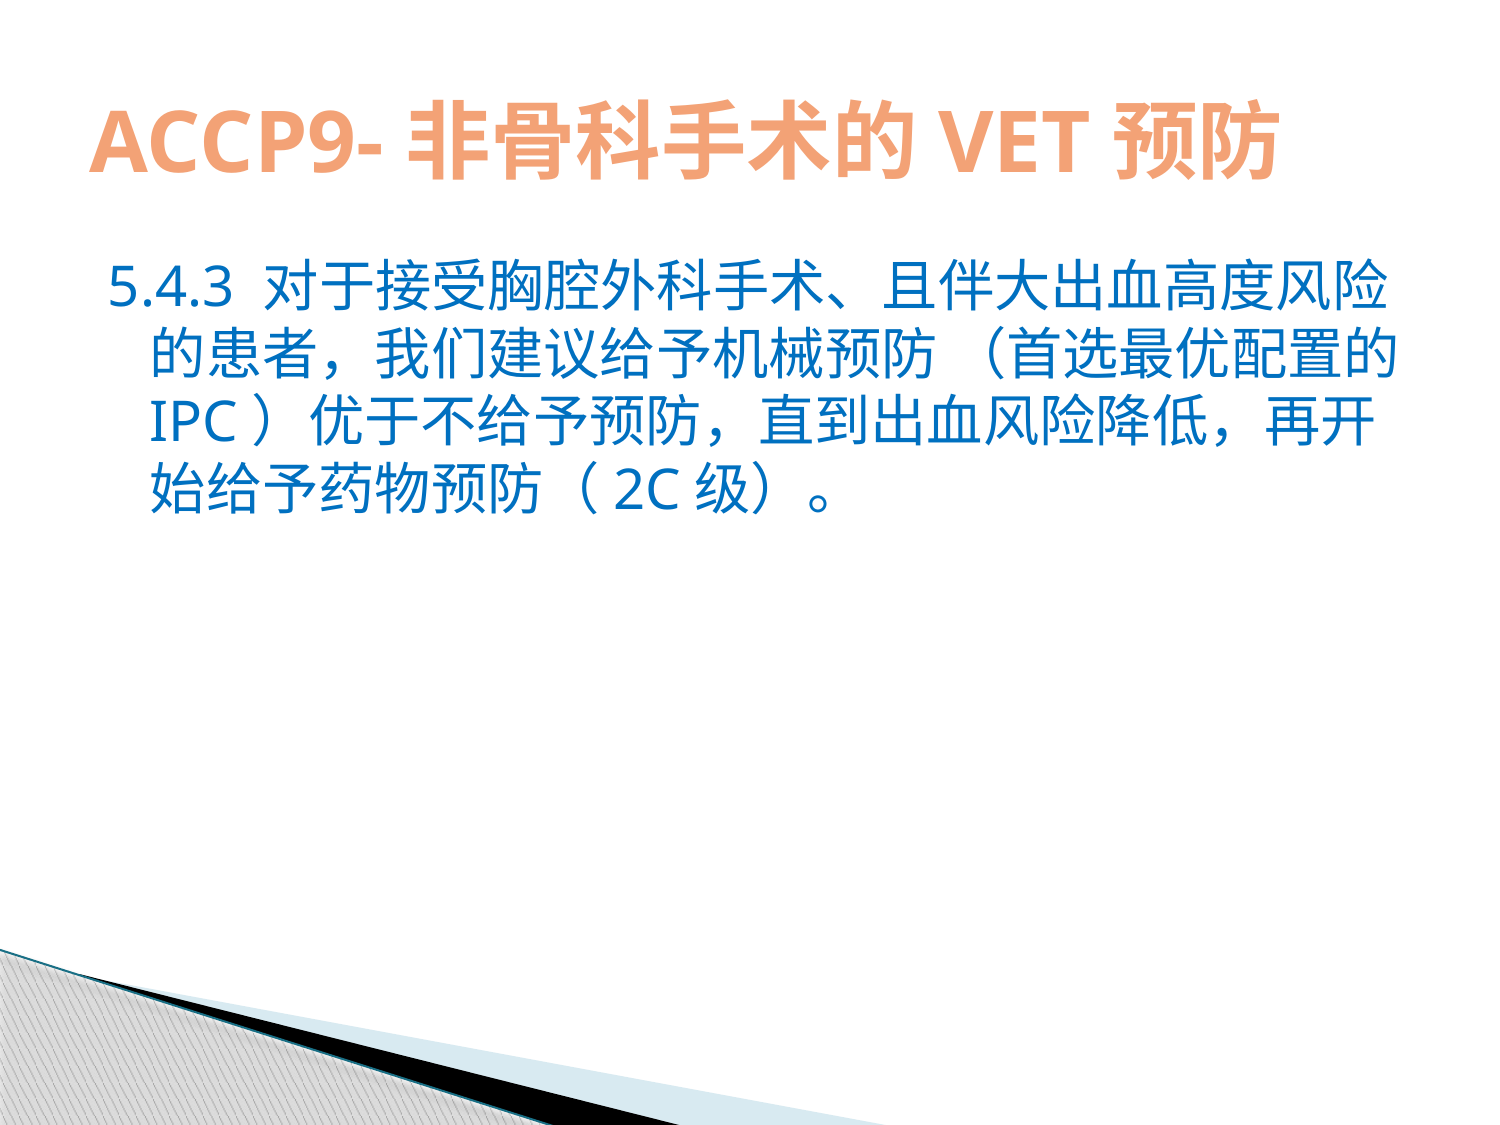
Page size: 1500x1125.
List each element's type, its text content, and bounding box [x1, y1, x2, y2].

list 5.4.3 对于接受胸腔外科手术、且伴大出血高度风险的患者，我们建议给予机械预防 （首选最优配置的IPC）优于不给予预防，直到出血风险降低，再开始给予药物预防（2C级）。 [74, 242, 1426, 986]
title ACCP9-非骨科手术的VET预防 [75, 45, 1425, 233]
